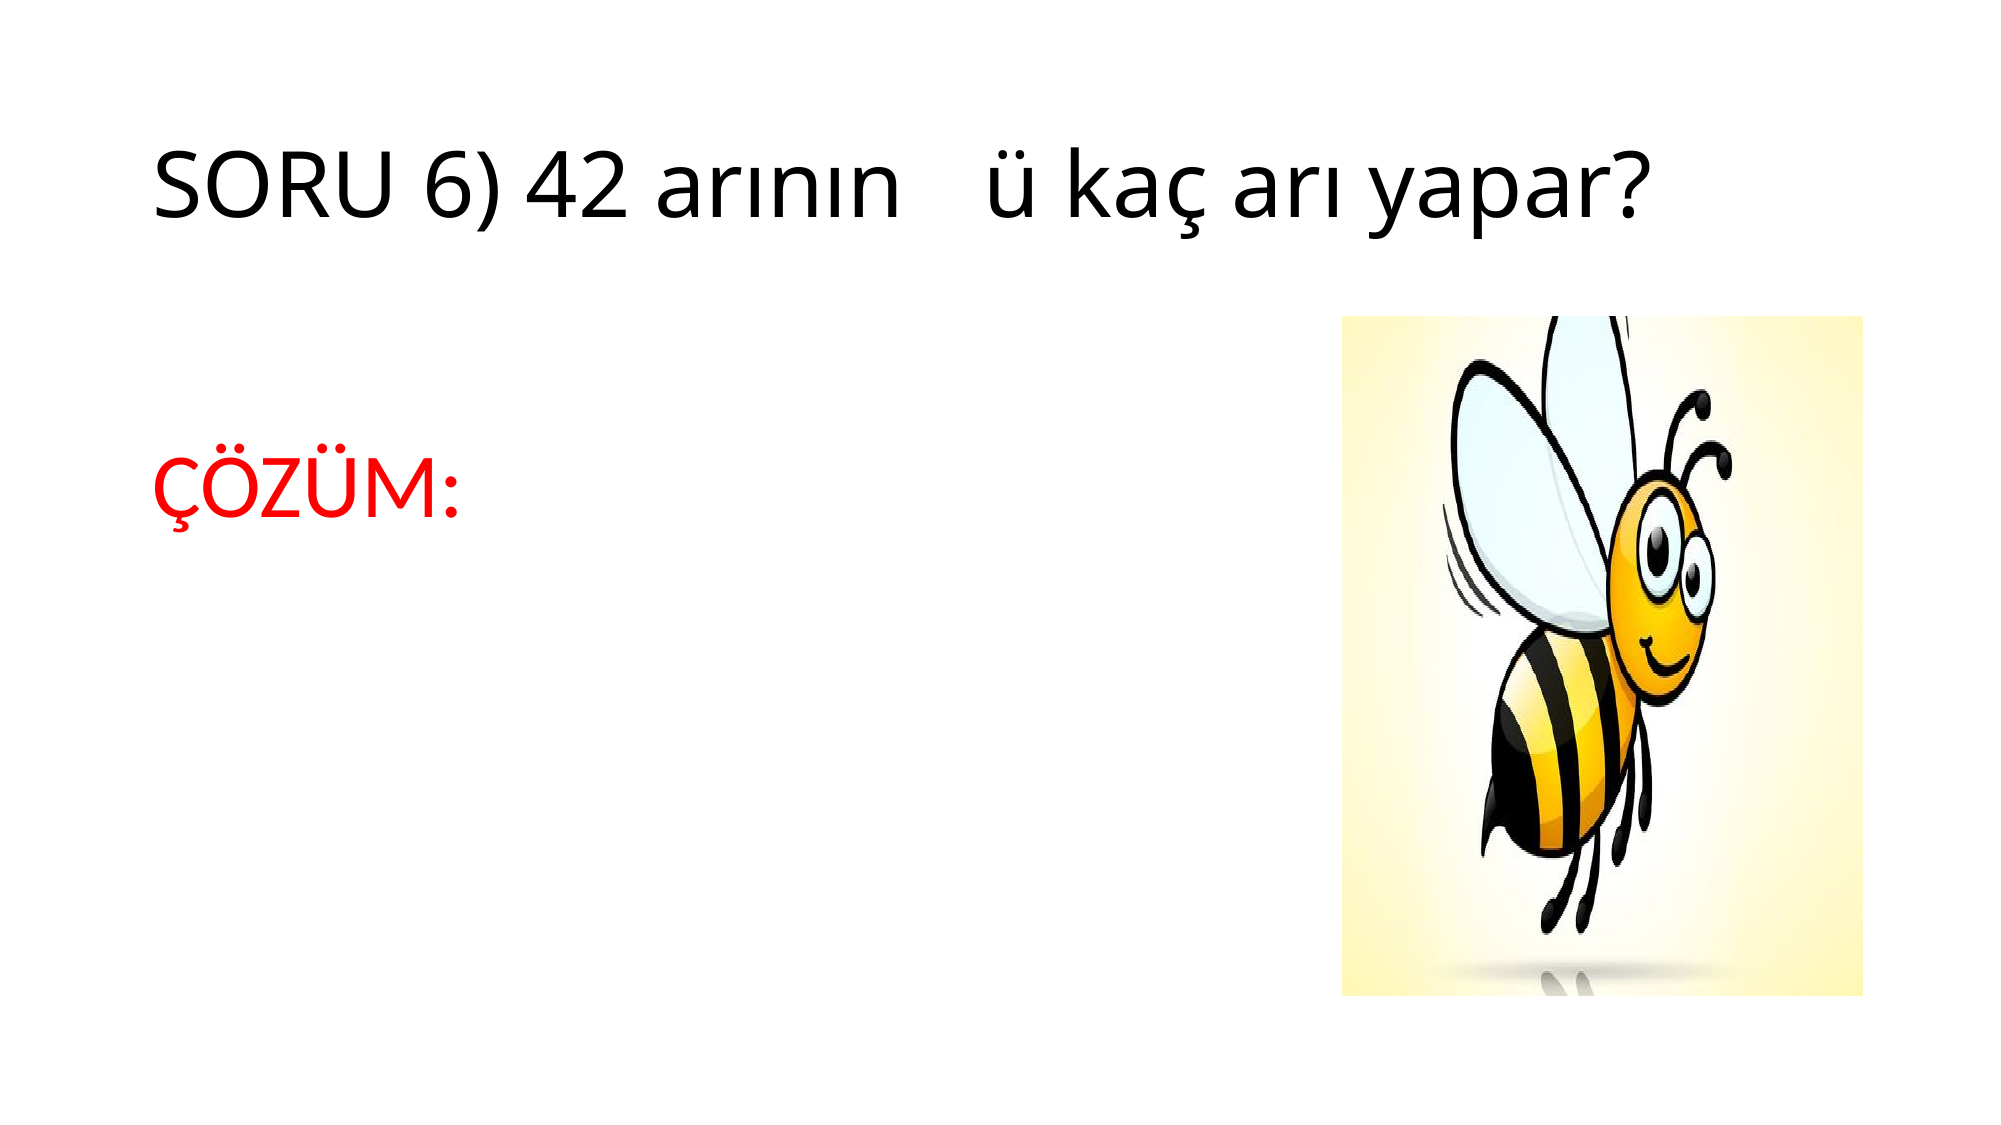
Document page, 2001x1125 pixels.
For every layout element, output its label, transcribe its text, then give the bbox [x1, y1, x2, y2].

list ÇÖZÜM: [137, 299, 1200, 1014]
picture [1342, 316, 1863, 996]
